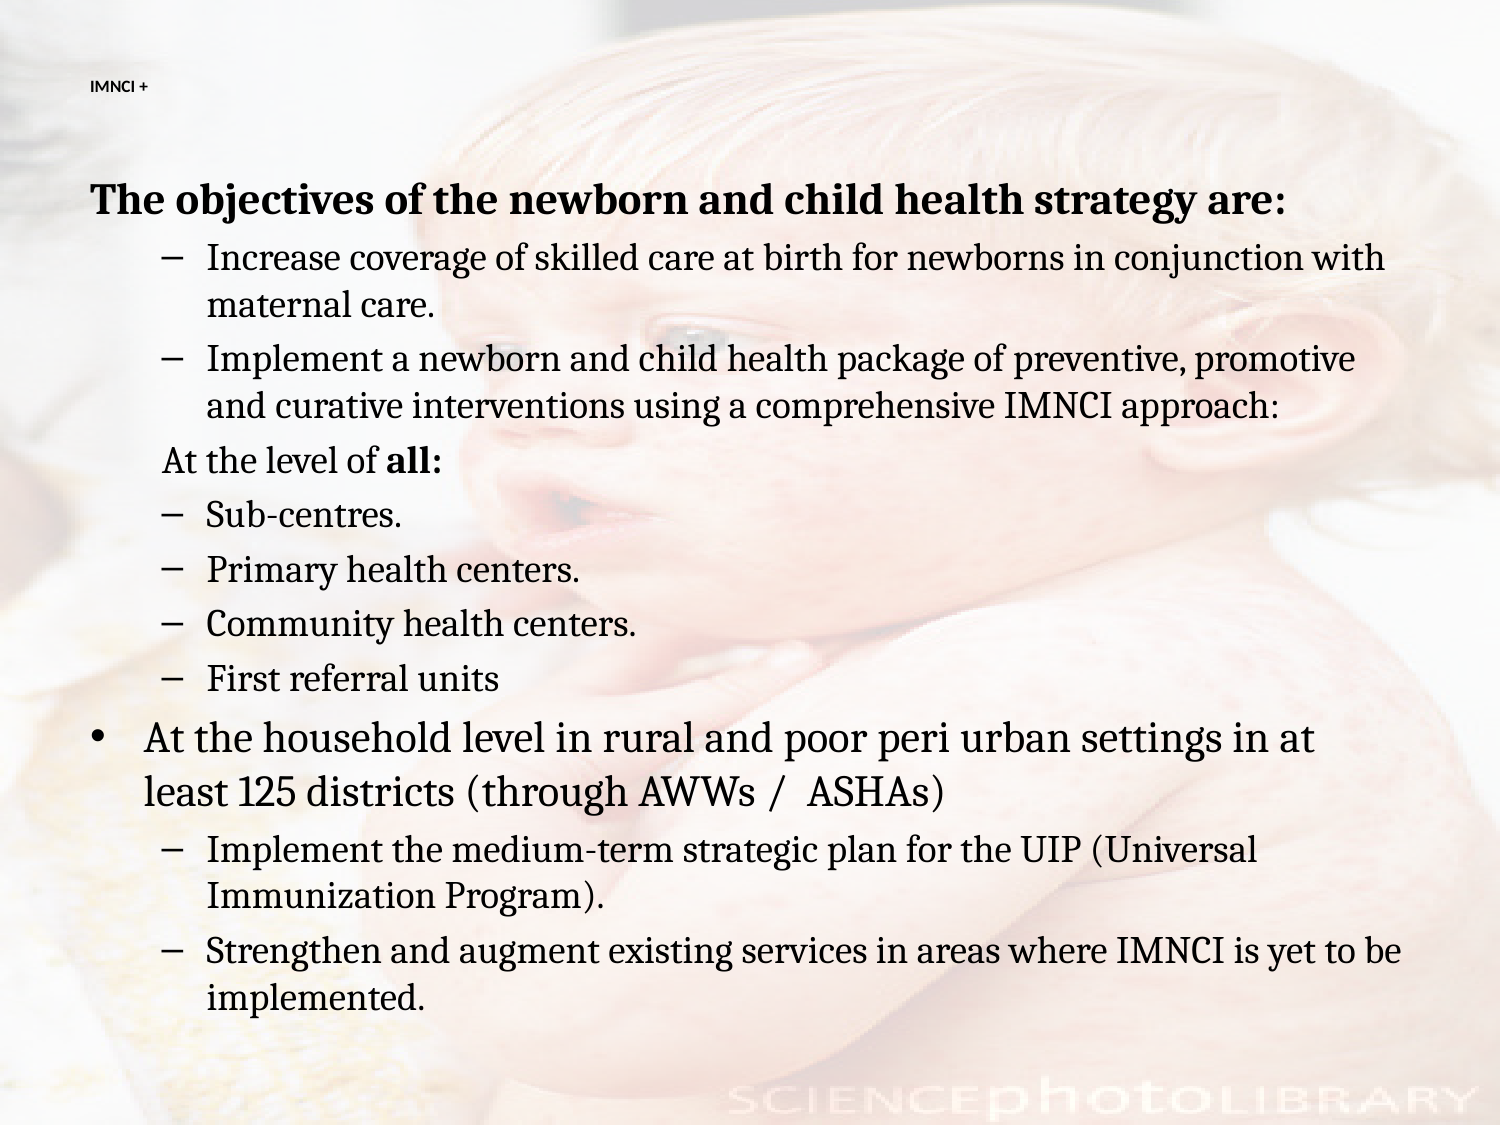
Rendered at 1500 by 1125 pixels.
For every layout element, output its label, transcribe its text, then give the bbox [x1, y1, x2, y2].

list The objectives of the newborn and child health strategy are: Increase coverage of skilled care at birth for newborns in conjunction with maternal care. Implement a newborn and child health package of preventive, promotive and curative interventions using a comprehensive IMNCI approach: At the level of all: Sub-centres. Primary health centers. Community health centers. First referral units At the household level in rural and poor peri urban settings in at least 125 districts (through AWWs / ASHAs) Implement the medium-term strategic plan for the UIP (Universal Immunization Program). Strengthen and augment existing services in areas where IMNCI is yet to be implemented. [75, 162, 1425, 1050]
title IMNCI + [75, 45, 1425, 125]
